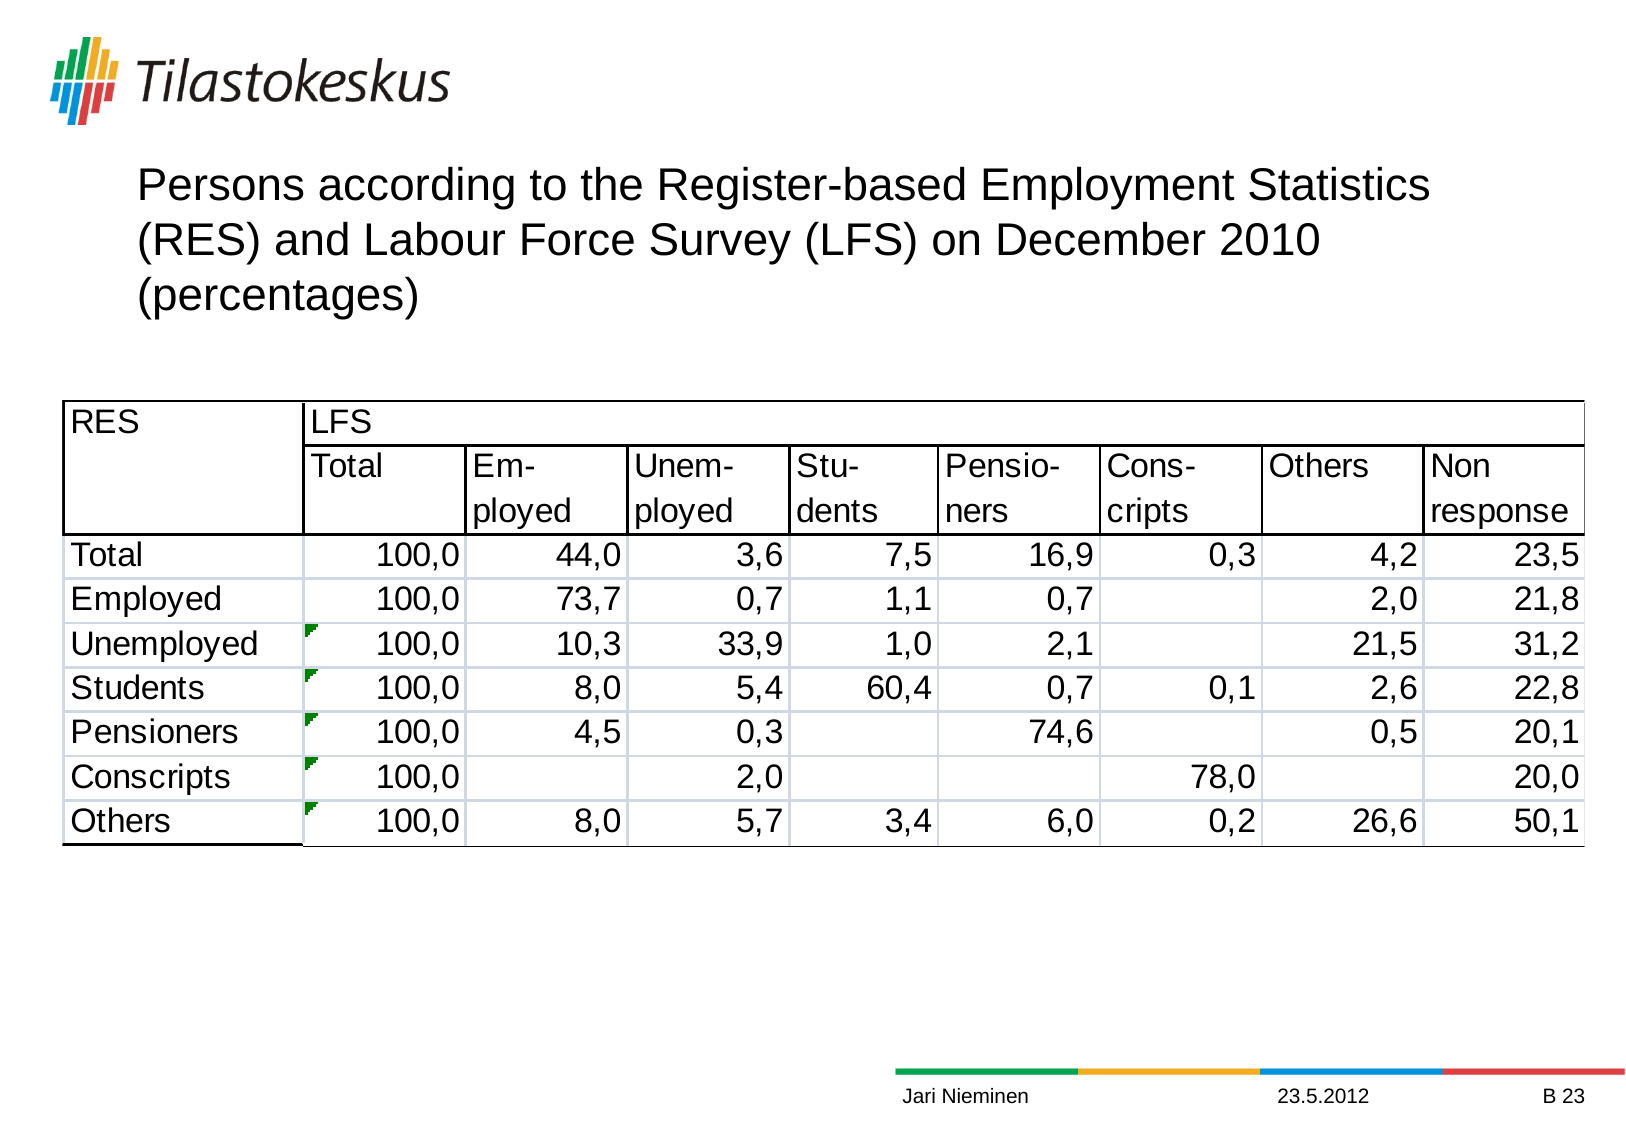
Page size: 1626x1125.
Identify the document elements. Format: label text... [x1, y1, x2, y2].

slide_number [1262, 1074, 1509, 1125]
title Persons according to the Register-based Employment Statistics (RES) and Labour Force Survey (LFS) on December 2010 (percentages) [121, 137, 1504, 338]
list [62, 399, 1588, 850]
slide_number B 23 [1509, 1074, 1601, 1125]
picture [50, 37, 450, 125]
footer Jari Nieminen [887, 1074, 1251, 1125]
